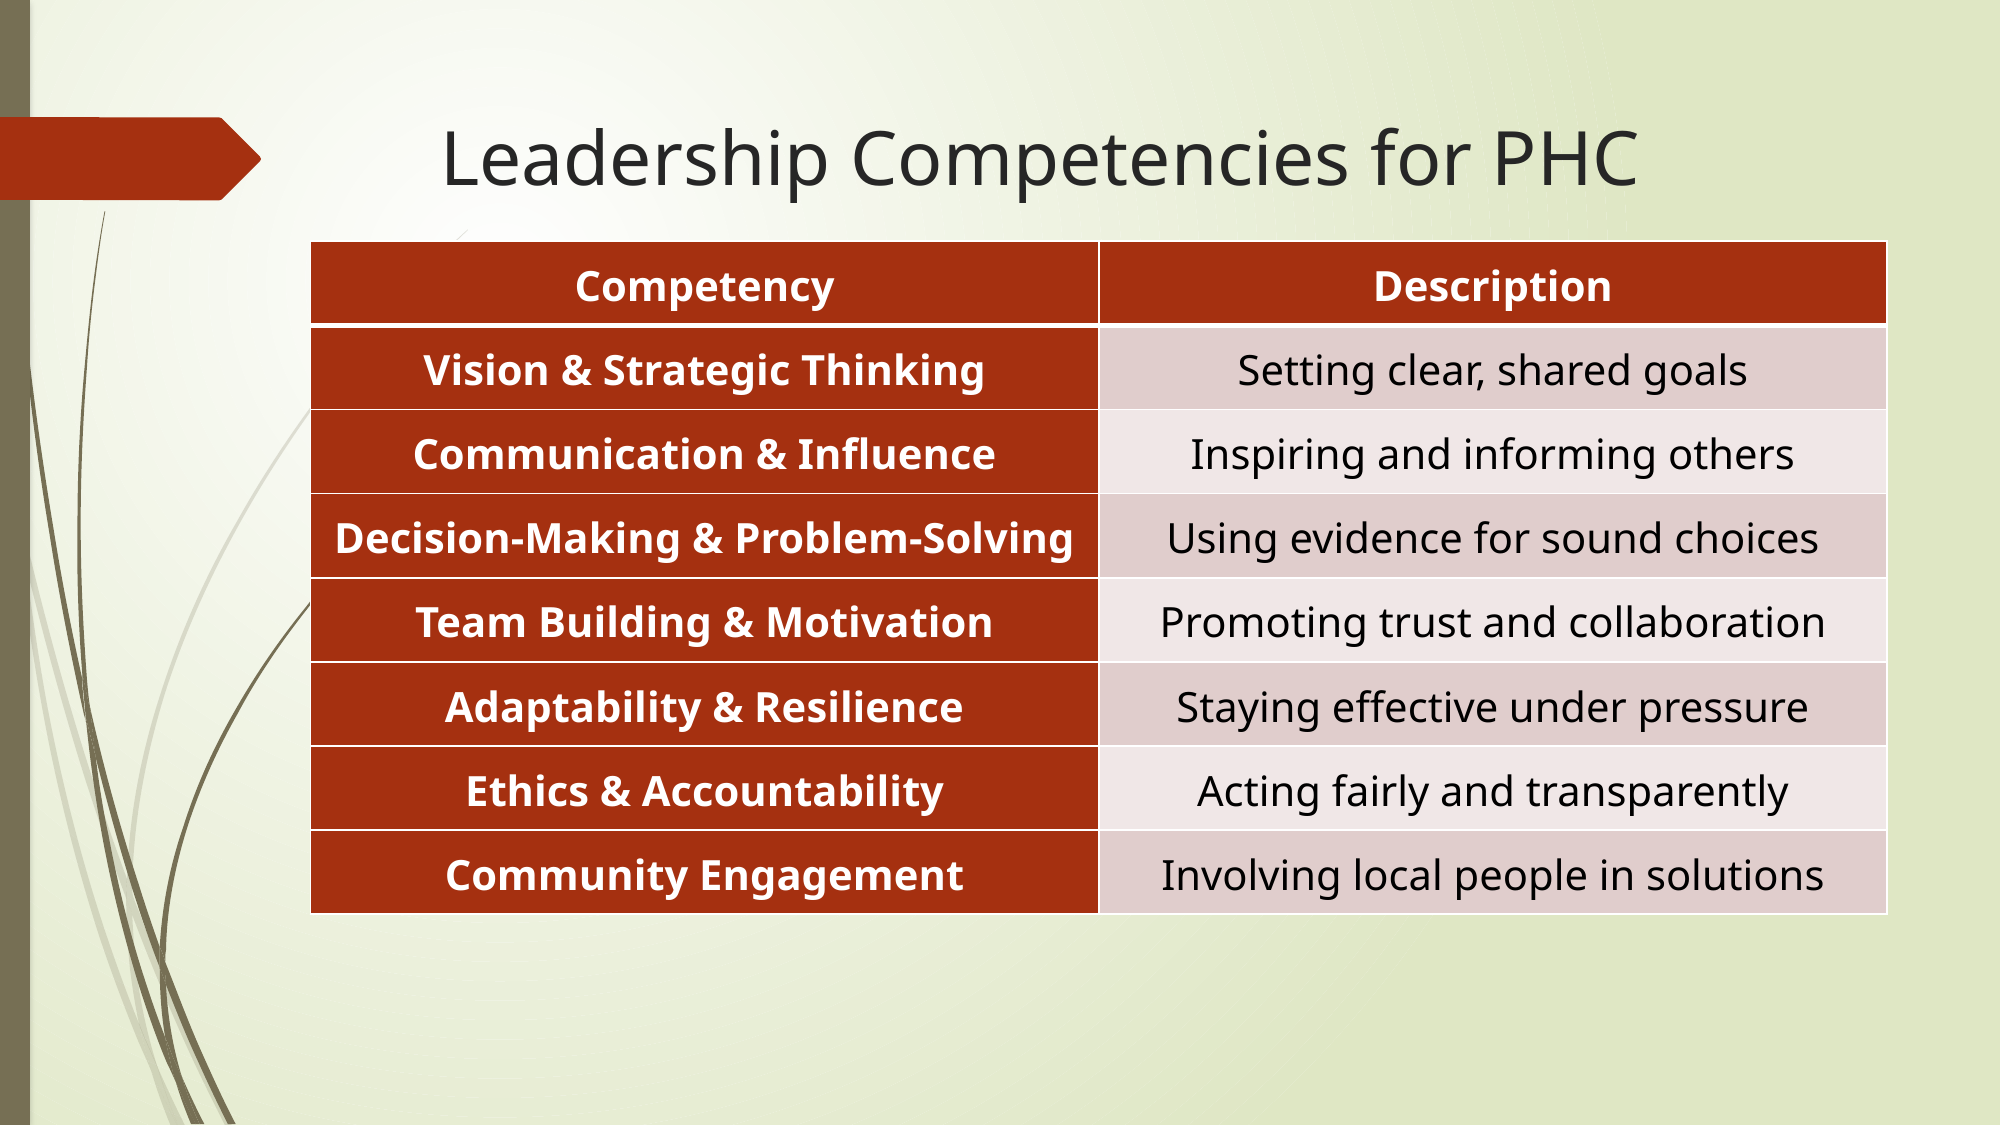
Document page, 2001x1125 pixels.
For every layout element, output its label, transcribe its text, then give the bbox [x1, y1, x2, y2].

table_cell Staying effective under pressure [1100, 663, 1886, 745]
table_cell Communication & Influence [311, 410, 1098, 493]
table_cell Promoting trust and collaboration [1100, 579, 1886, 661]
table_cell Inspiring and informing others [1100, 410, 1886, 493]
table_cell Involving local people in solutions [1100, 831, 1886, 913]
title Leadership Competencies for PHC [425, 102, 1888, 240]
table_cell Using evidence for sound choices [1100, 494, 1886, 577]
table_cell Ethics & Accountability [311, 747, 1098, 829]
table_cell Adaptability & Resilience [311, 663, 1098, 745]
table_cell Setting clear, shared goals [1100, 328, 1886, 409]
table_cell Team Building & Motivation [311, 579, 1098, 661]
table_header Description [1100, 242, 1886, 323]
table_cell Acting fairly and transparently [1100, 747, 1886, 829]
table_header Competency [311, 242, 1098, 323]
table_cell Community Engagement [311, 831, 1098, 913]
table_cell Vision & Strategic Thinking [311, 328, 1098, 409]
table_cell Decision-Making & Problem-Solving [311, 494, 1098, 577]
